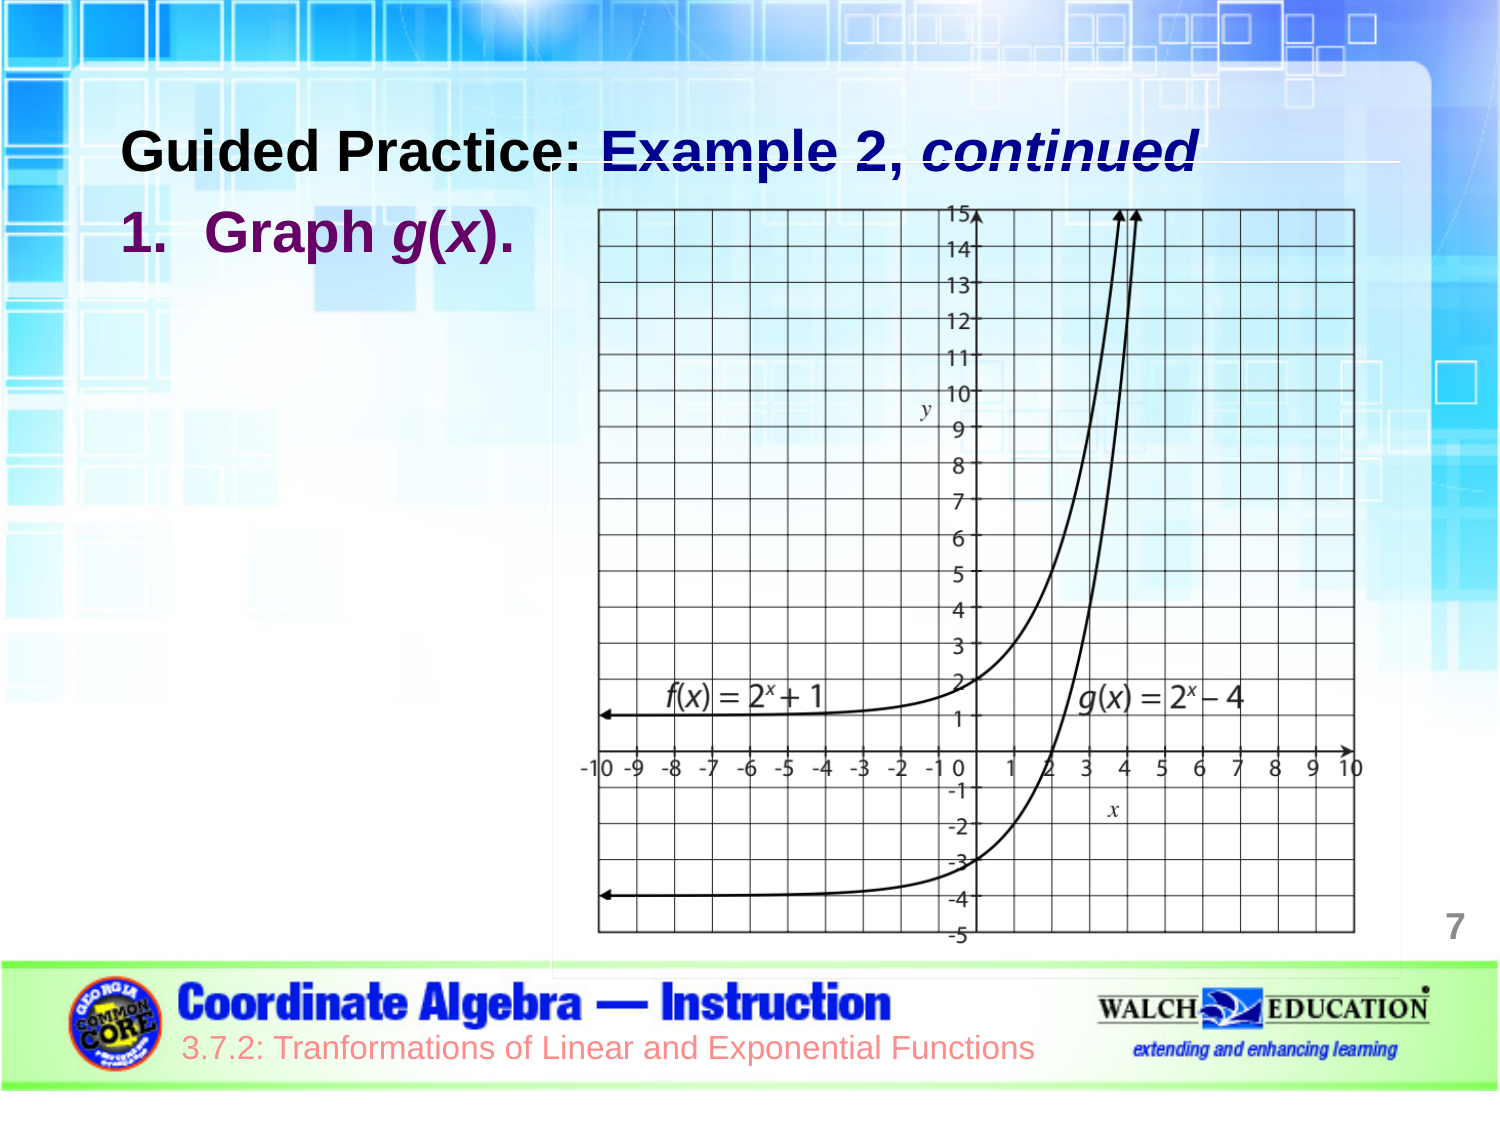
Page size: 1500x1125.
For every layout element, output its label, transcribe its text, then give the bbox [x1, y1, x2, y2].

footer 3.7.2: Tranformations of Linear and Exponential Functions [166, 1024, 1080, 1069]
picture [1, 0, 1500, 1091]
subtitle Guided Practice: Example 2, continued Graph g(x). [105, 105, 1423, 925]
slide_number 7 [1406, 901, 1481, 949]
